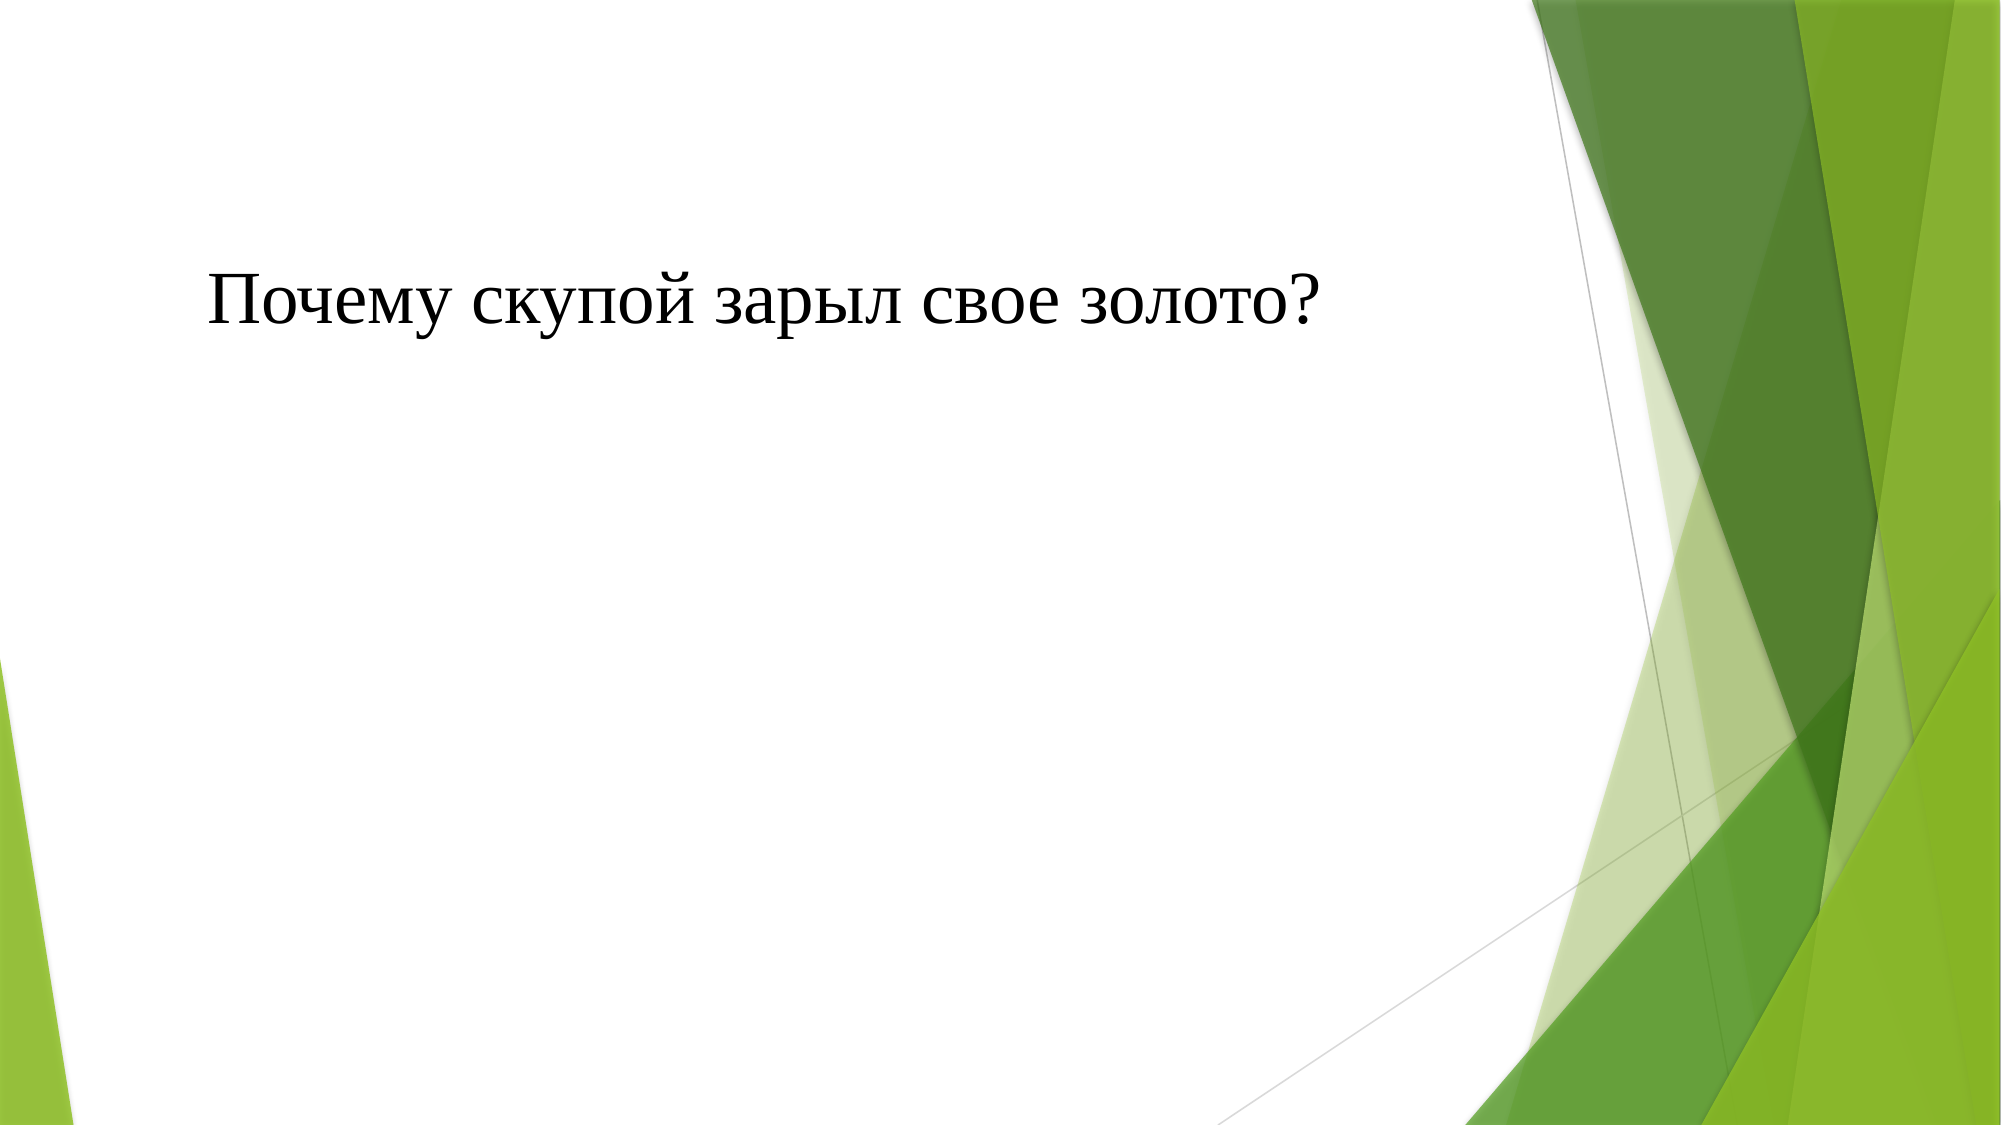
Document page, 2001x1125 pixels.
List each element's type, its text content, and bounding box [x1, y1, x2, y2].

text_box Почему скупой зарыл свое золото? [192, 241, 1500, 347]
